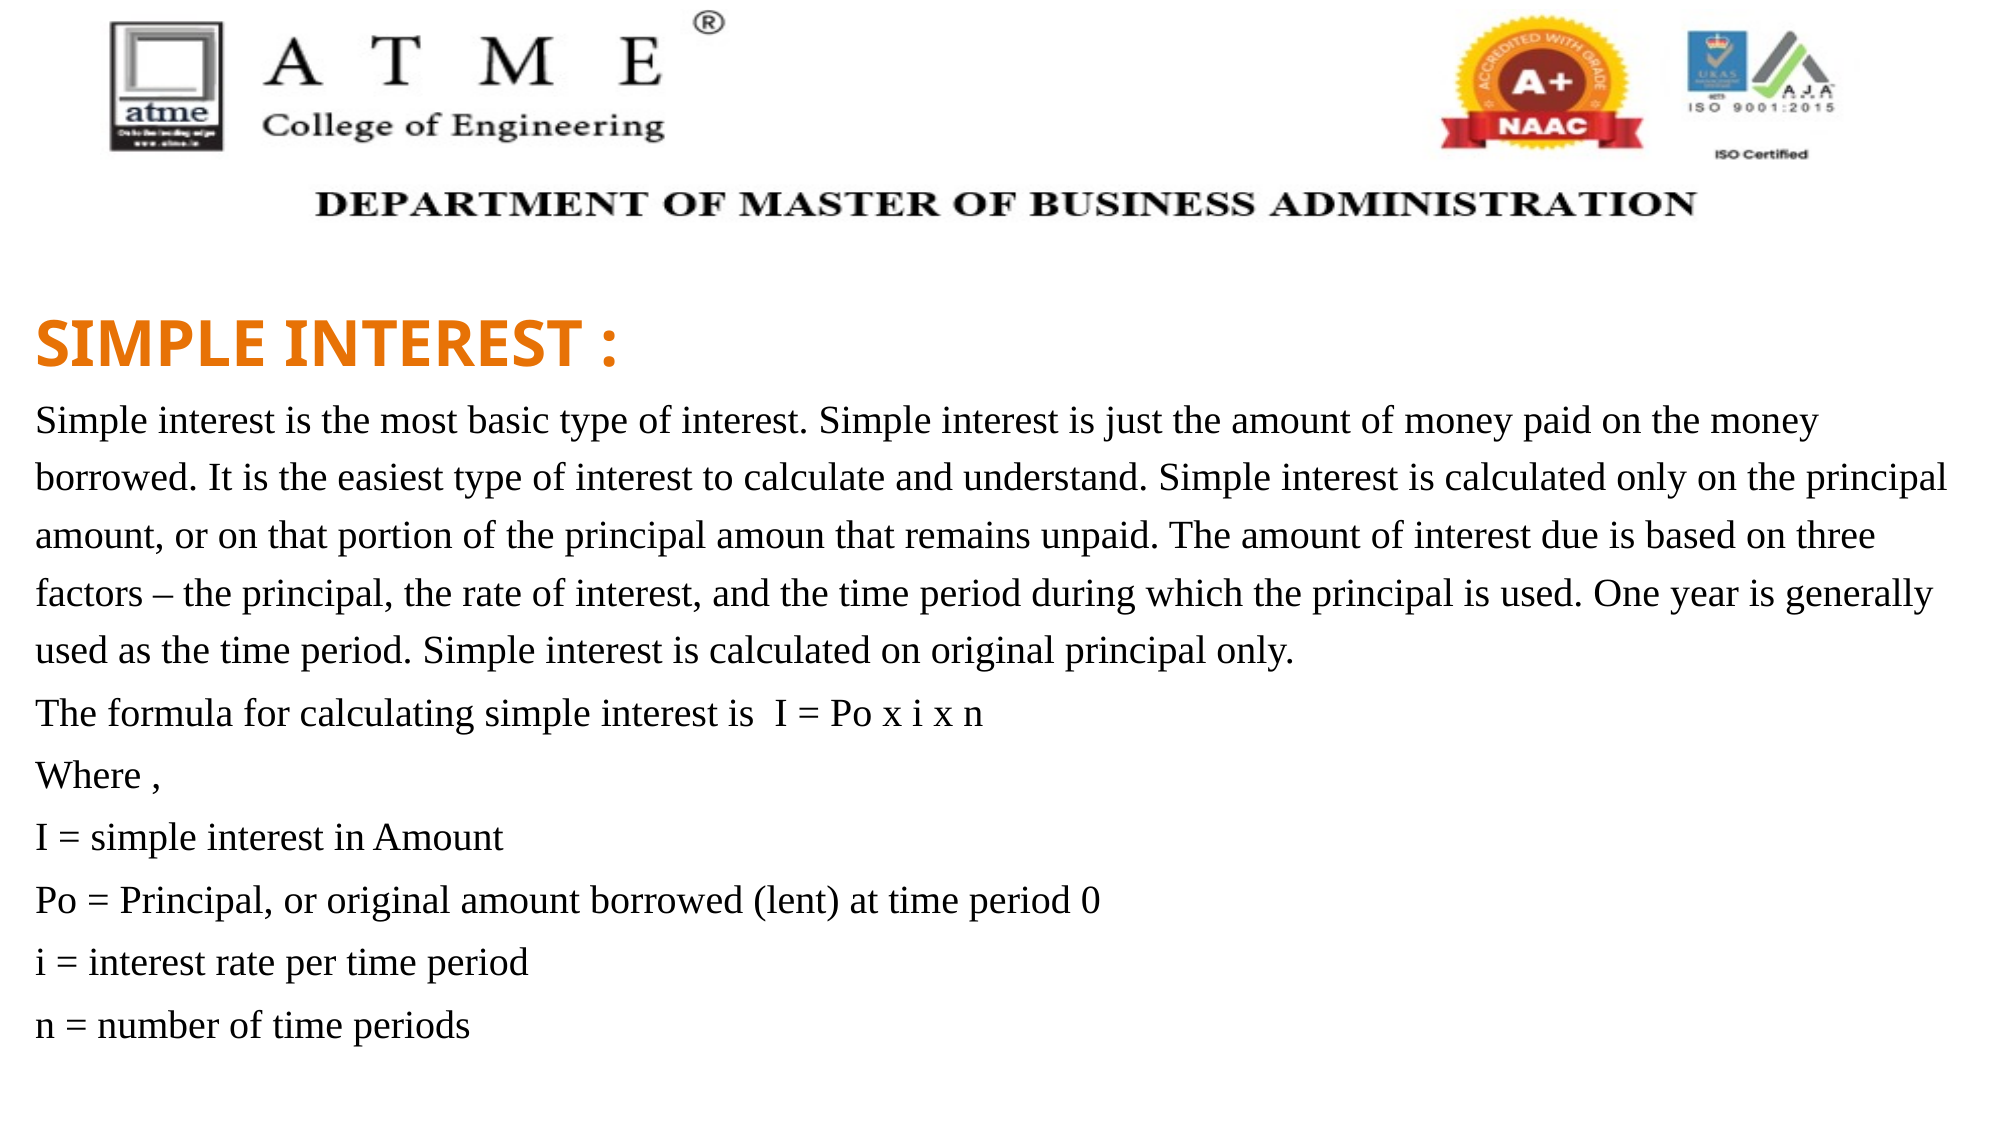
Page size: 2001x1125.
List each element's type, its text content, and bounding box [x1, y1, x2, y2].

list SIMPLE INTEREST : Simple interest is the most basic type of interest. Simple interest is just the amount of money paid on the money borrowed. It is the easiest type of interest to calculate and understand. Simple interest is calculated only on the principal amount, or on that portion of the principal amoun that remains unpaid. The amount of interest due is based on three factors – the principal, the rate of interest, and the time period during which the principal is used. One year is generally used as the time period. Simple interest is calculated on original principal only. The formula for calculating simple interest is I = Po x i x n Where , I = simple interest in Amount Po = Principal, or original amount borrowed (lent) at time period 0 i = interest rate per time period n = number of time periods [19, 279, 1980, 1057]
picture [100, 9, 1900, 224]
